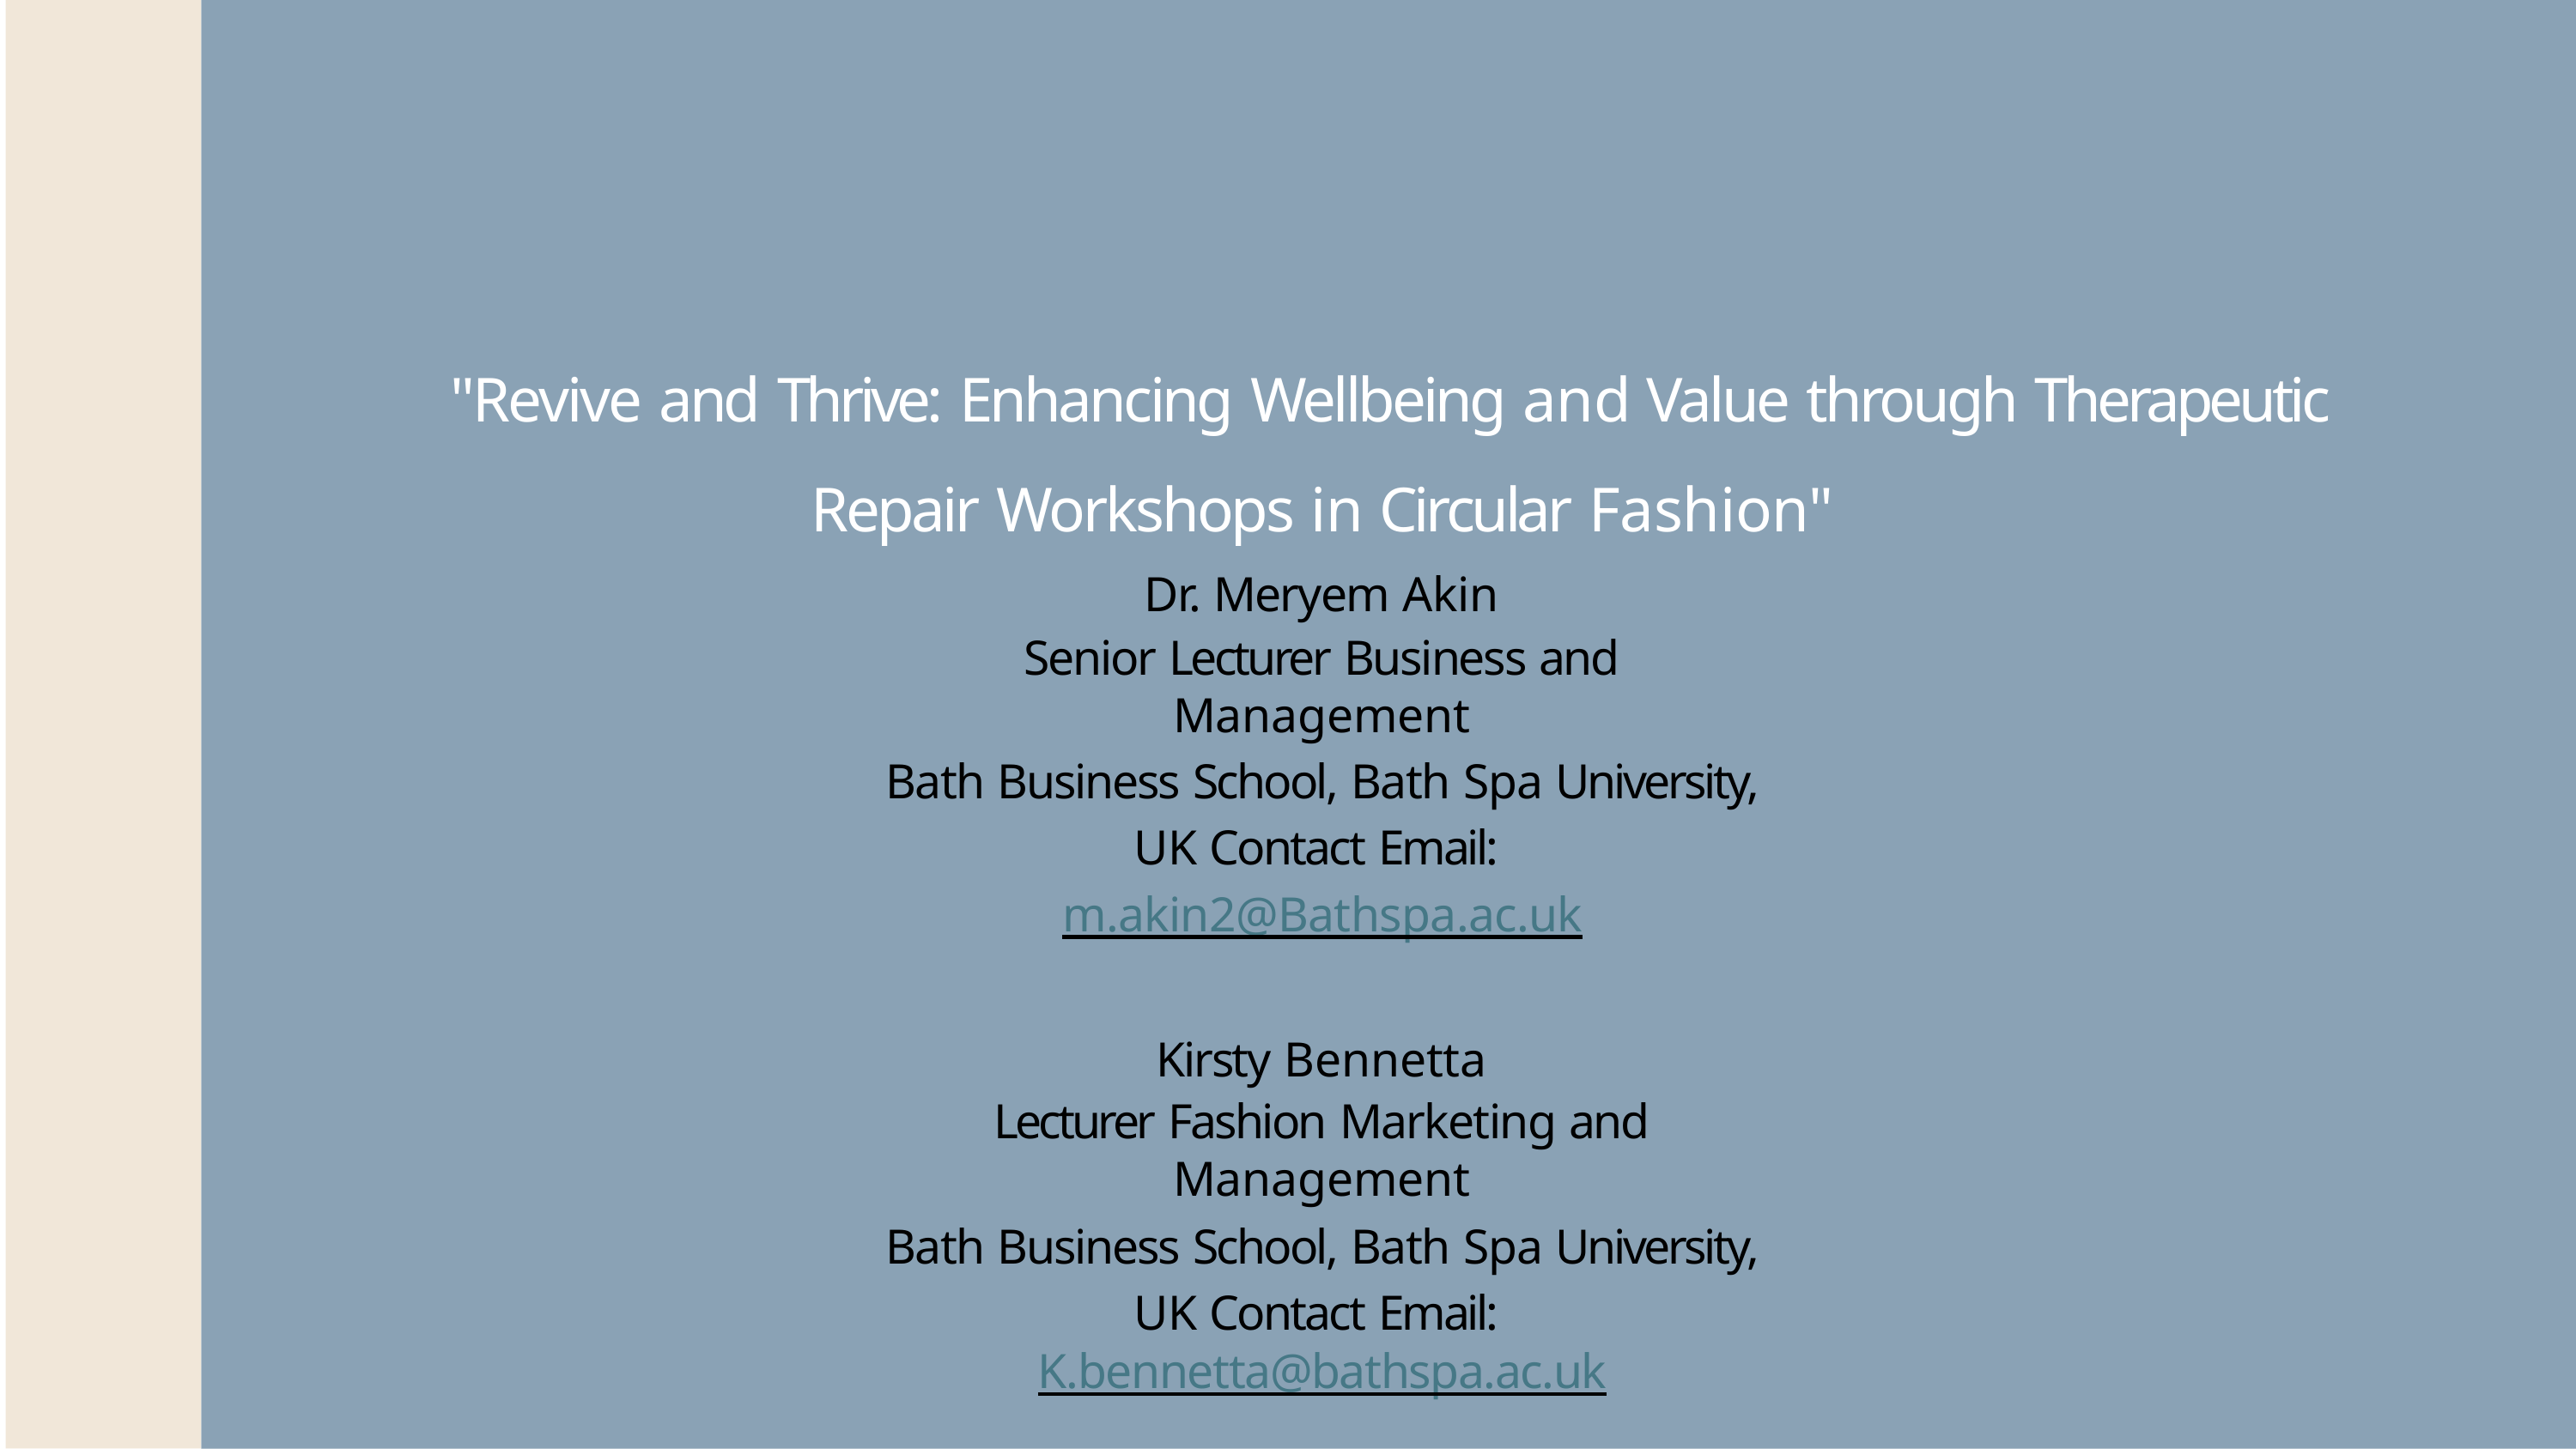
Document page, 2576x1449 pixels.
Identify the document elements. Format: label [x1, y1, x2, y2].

text_box [5, 0, 2576, 1449]
